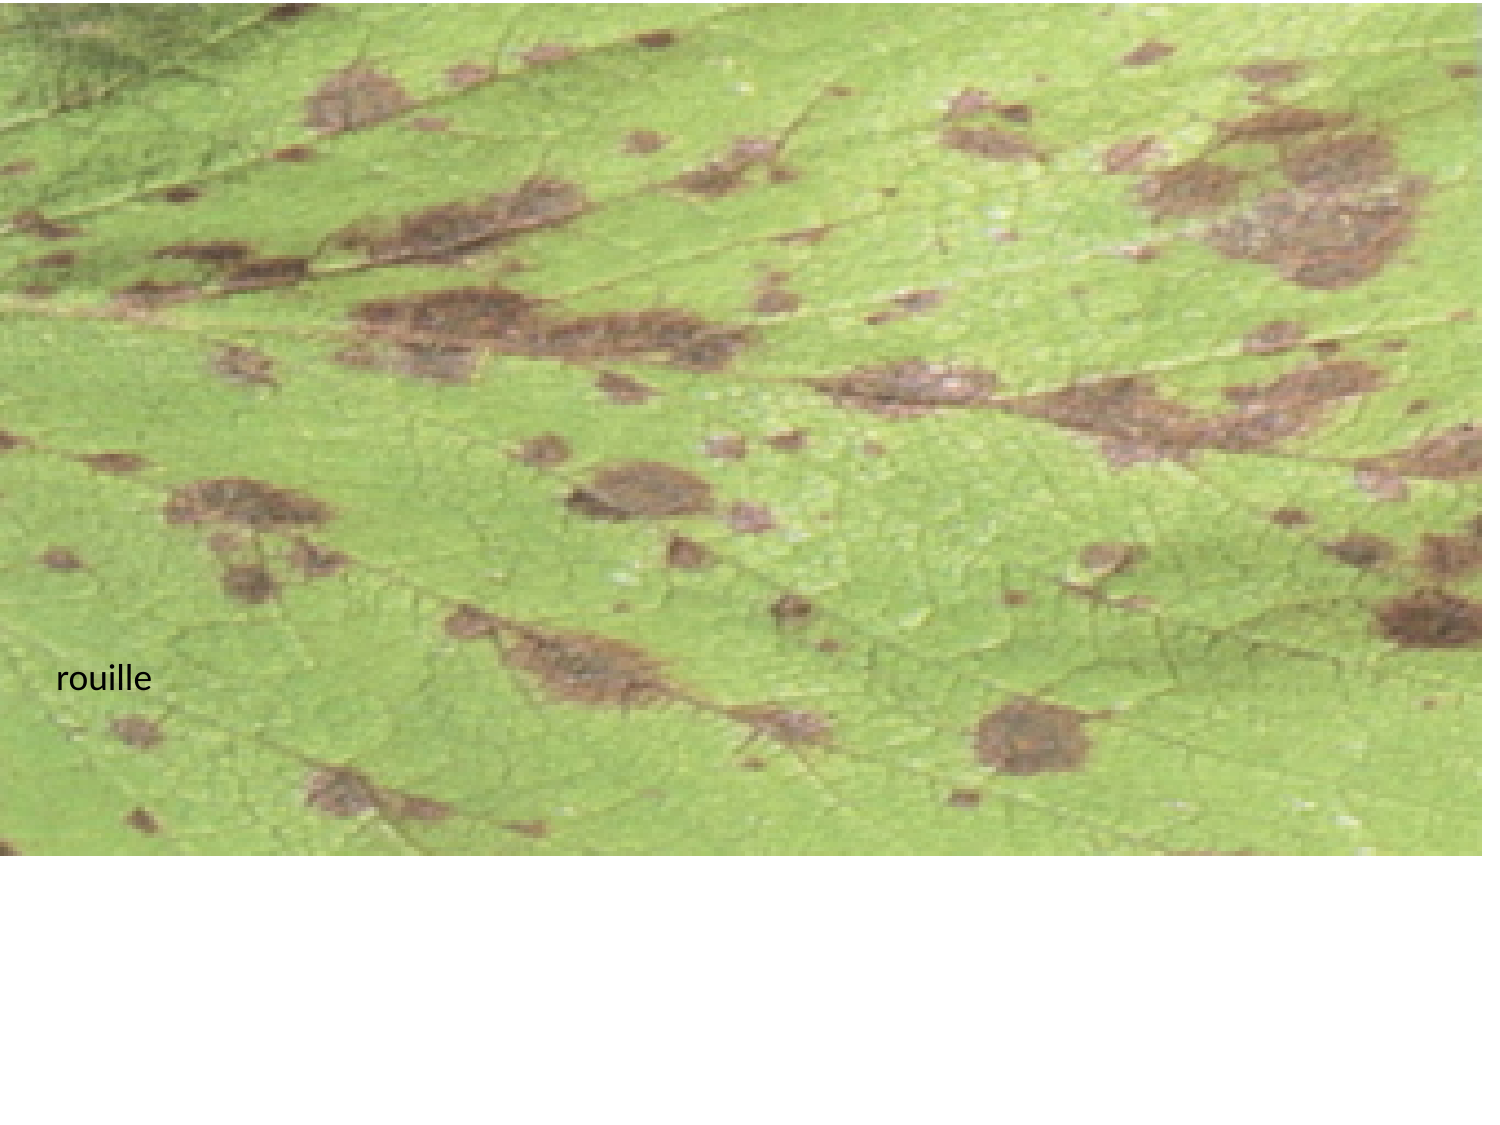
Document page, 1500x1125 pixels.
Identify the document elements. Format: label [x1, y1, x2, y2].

picture [0, 0, 1482, 856]
